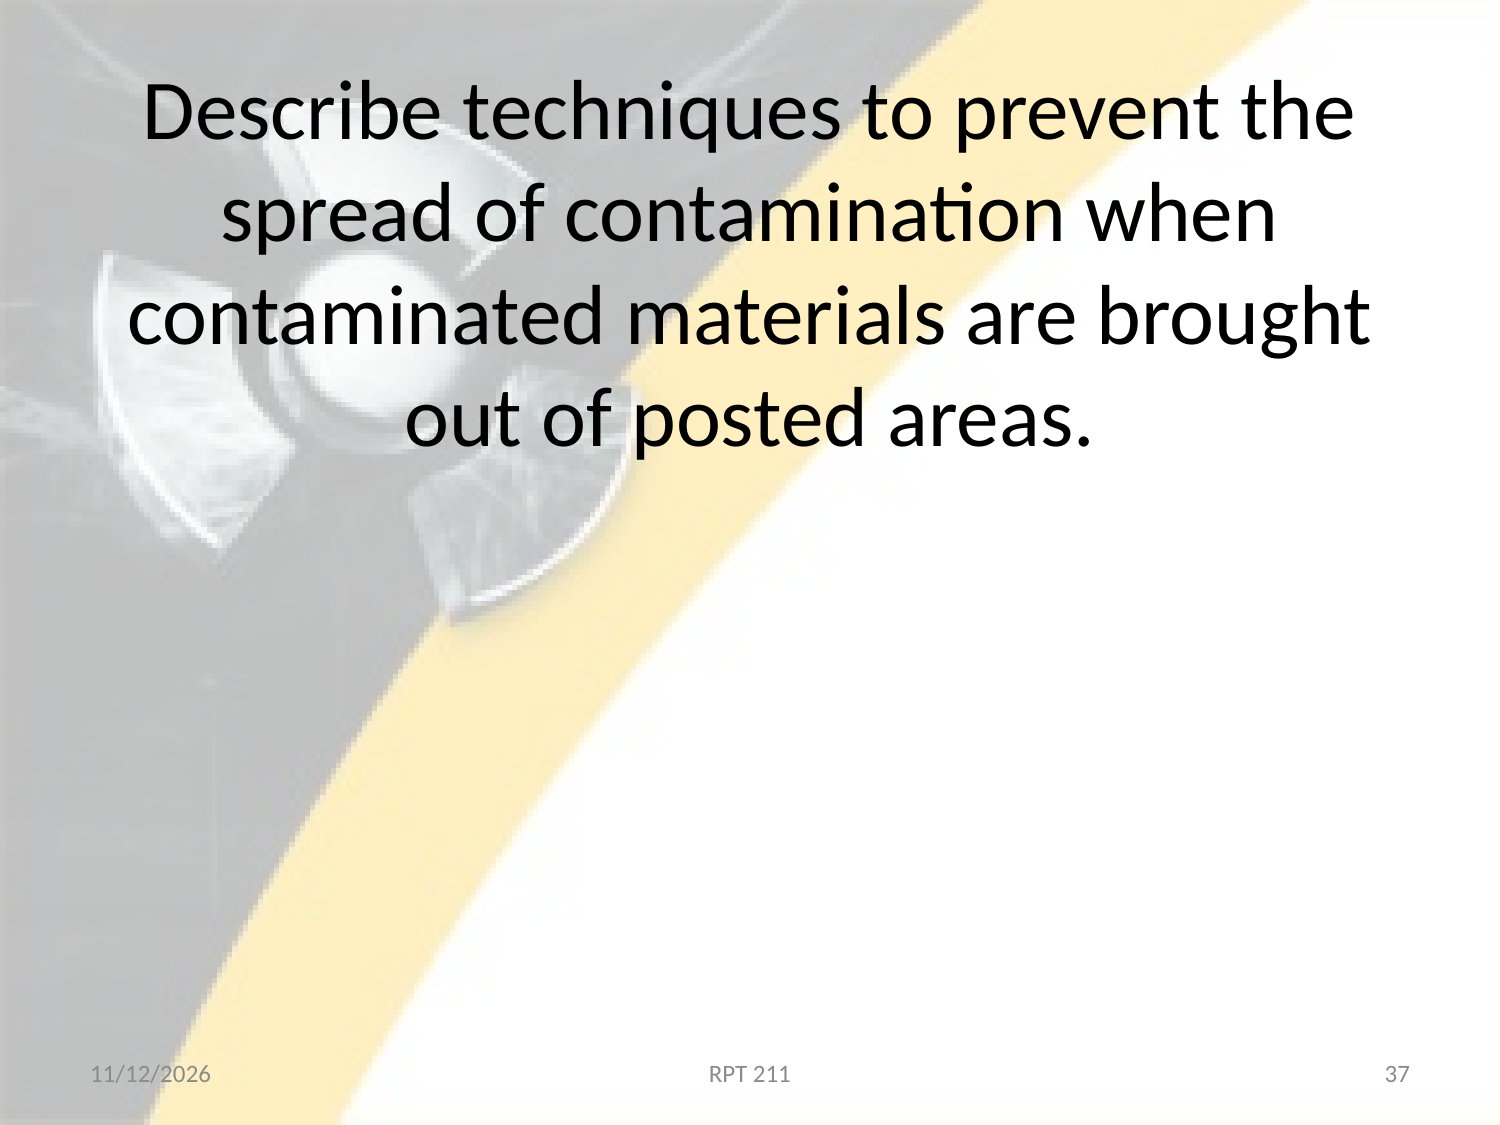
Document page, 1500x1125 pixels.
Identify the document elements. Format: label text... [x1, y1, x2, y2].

title Describe techniques to prevent the spread of contamination when contaminated materials are brought out of posted areas. [75, 45, 1425, 575]
slide_number 37 [1074, 1042, 1425, 1103]
footer RPT 211 [512, 1042, 988, 1103]
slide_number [75, 1042, 425, 1103]
